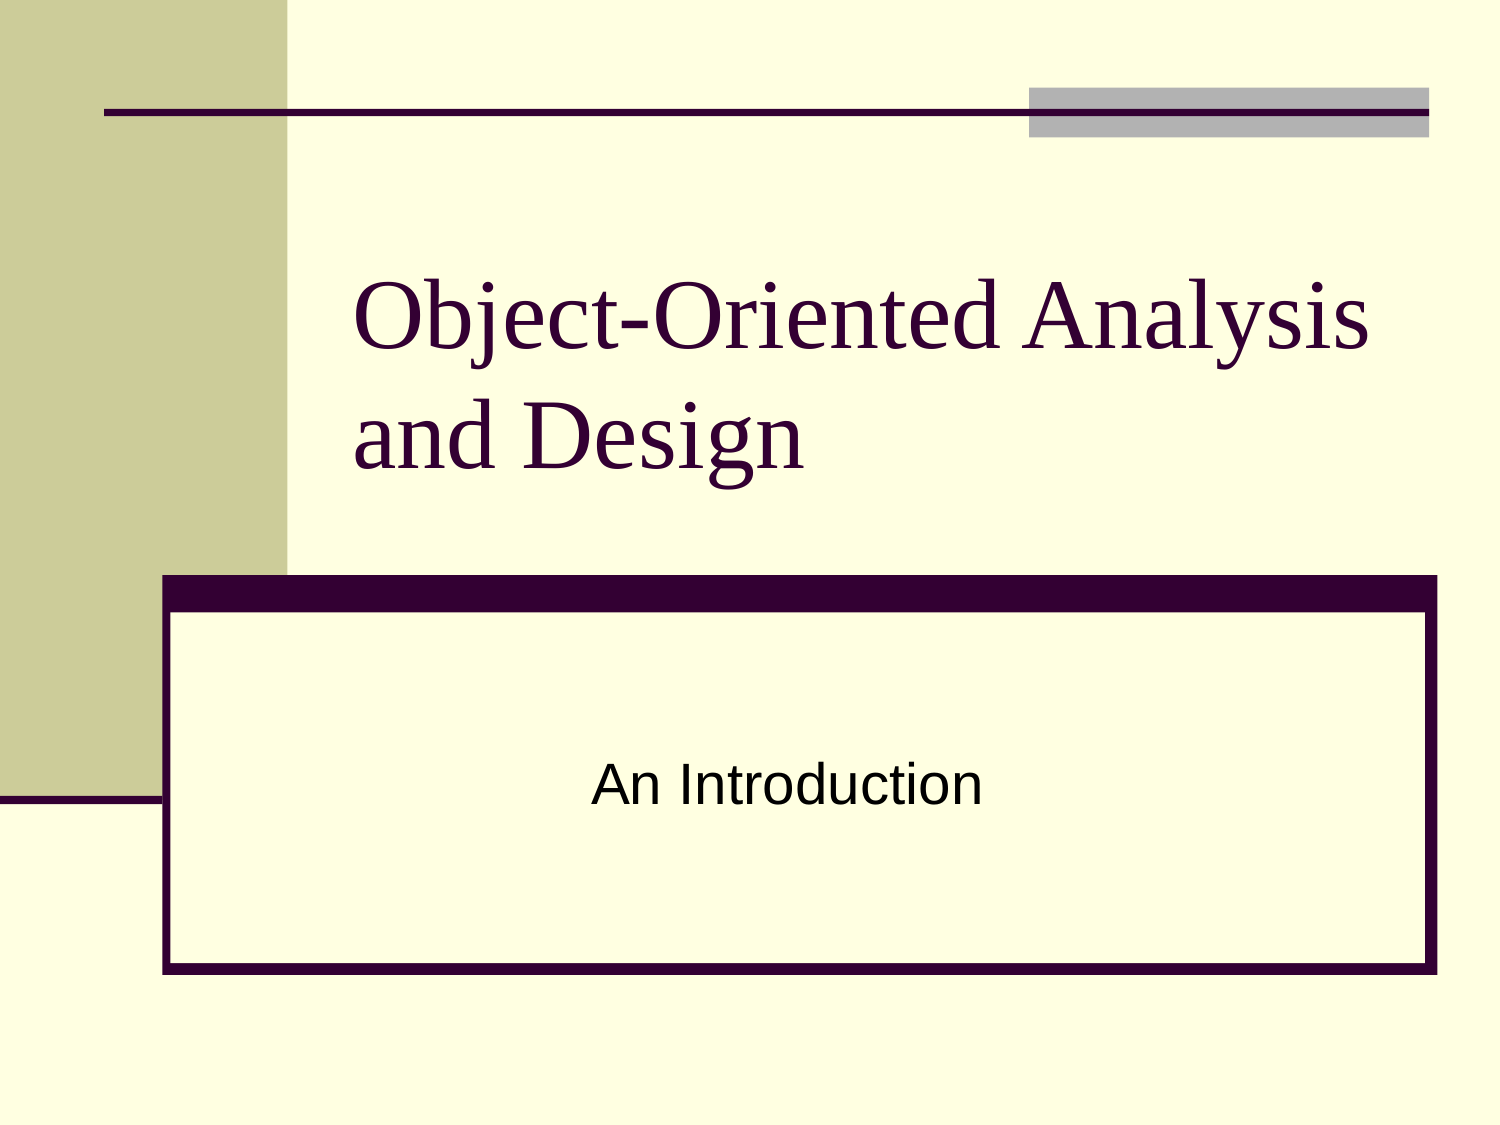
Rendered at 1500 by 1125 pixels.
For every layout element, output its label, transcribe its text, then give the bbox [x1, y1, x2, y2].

title Object-Oriented Analysis and Design [337, 187, 1426, 551]
subtitle An Introduction [224, 649, 1351, 913]
